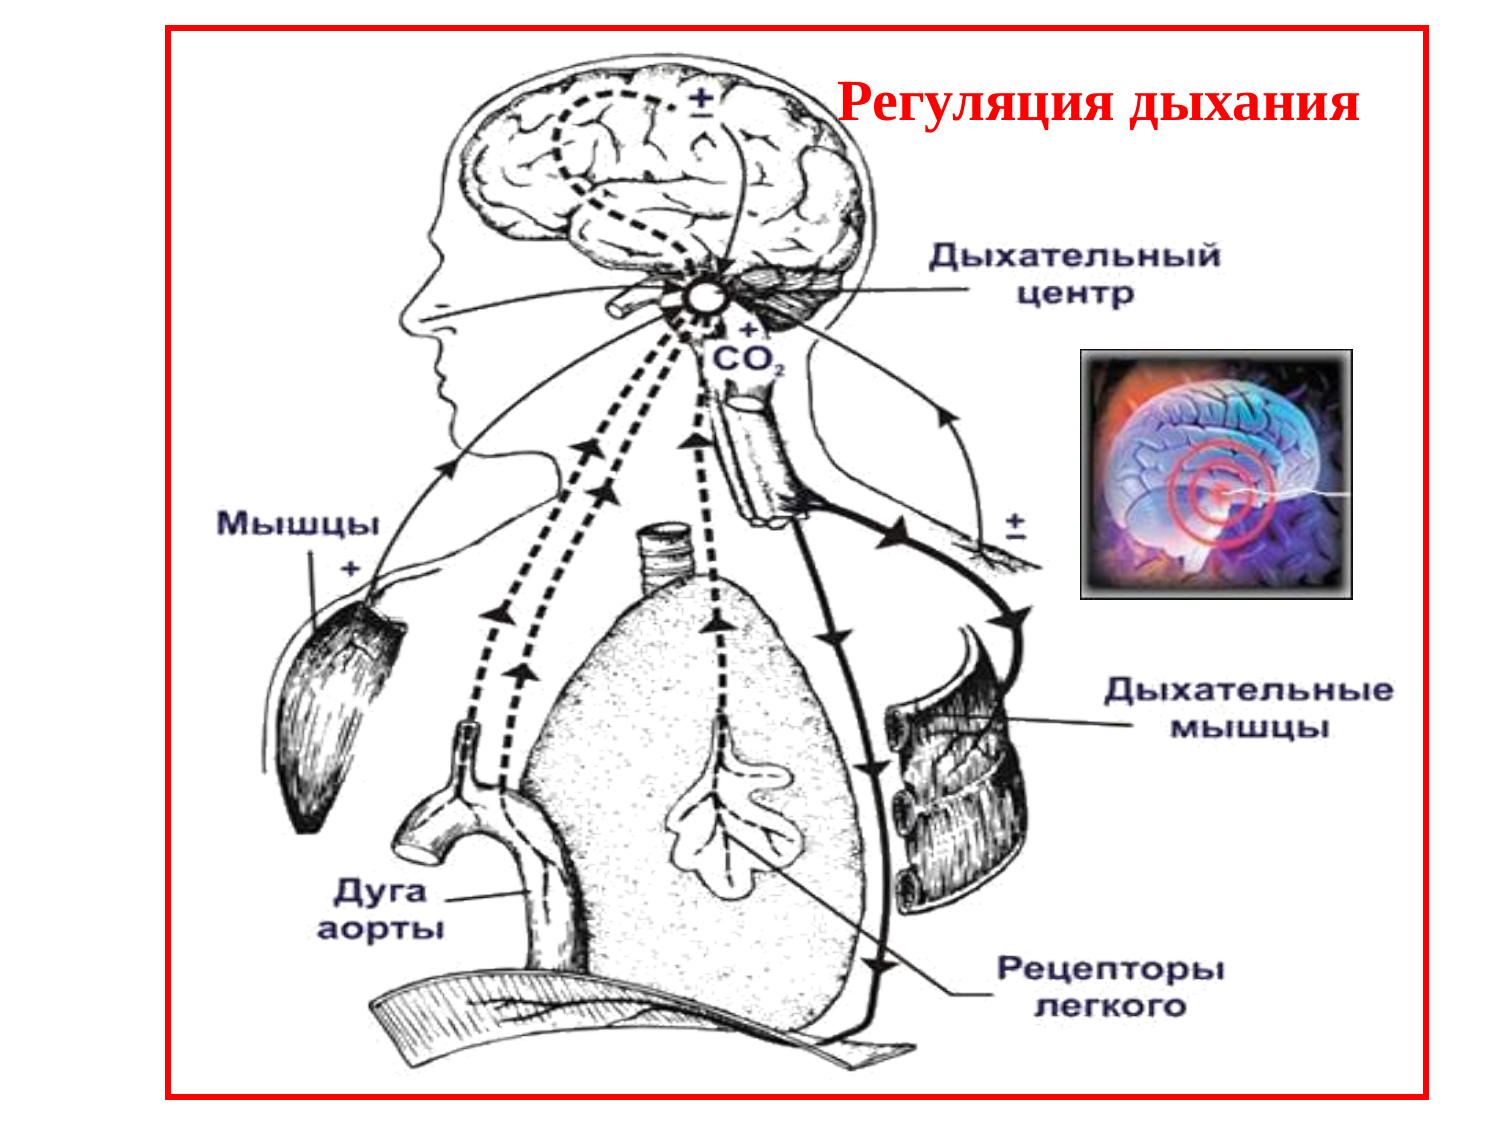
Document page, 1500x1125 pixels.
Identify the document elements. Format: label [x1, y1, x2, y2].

picture [170, 30, 1424, 1095]
